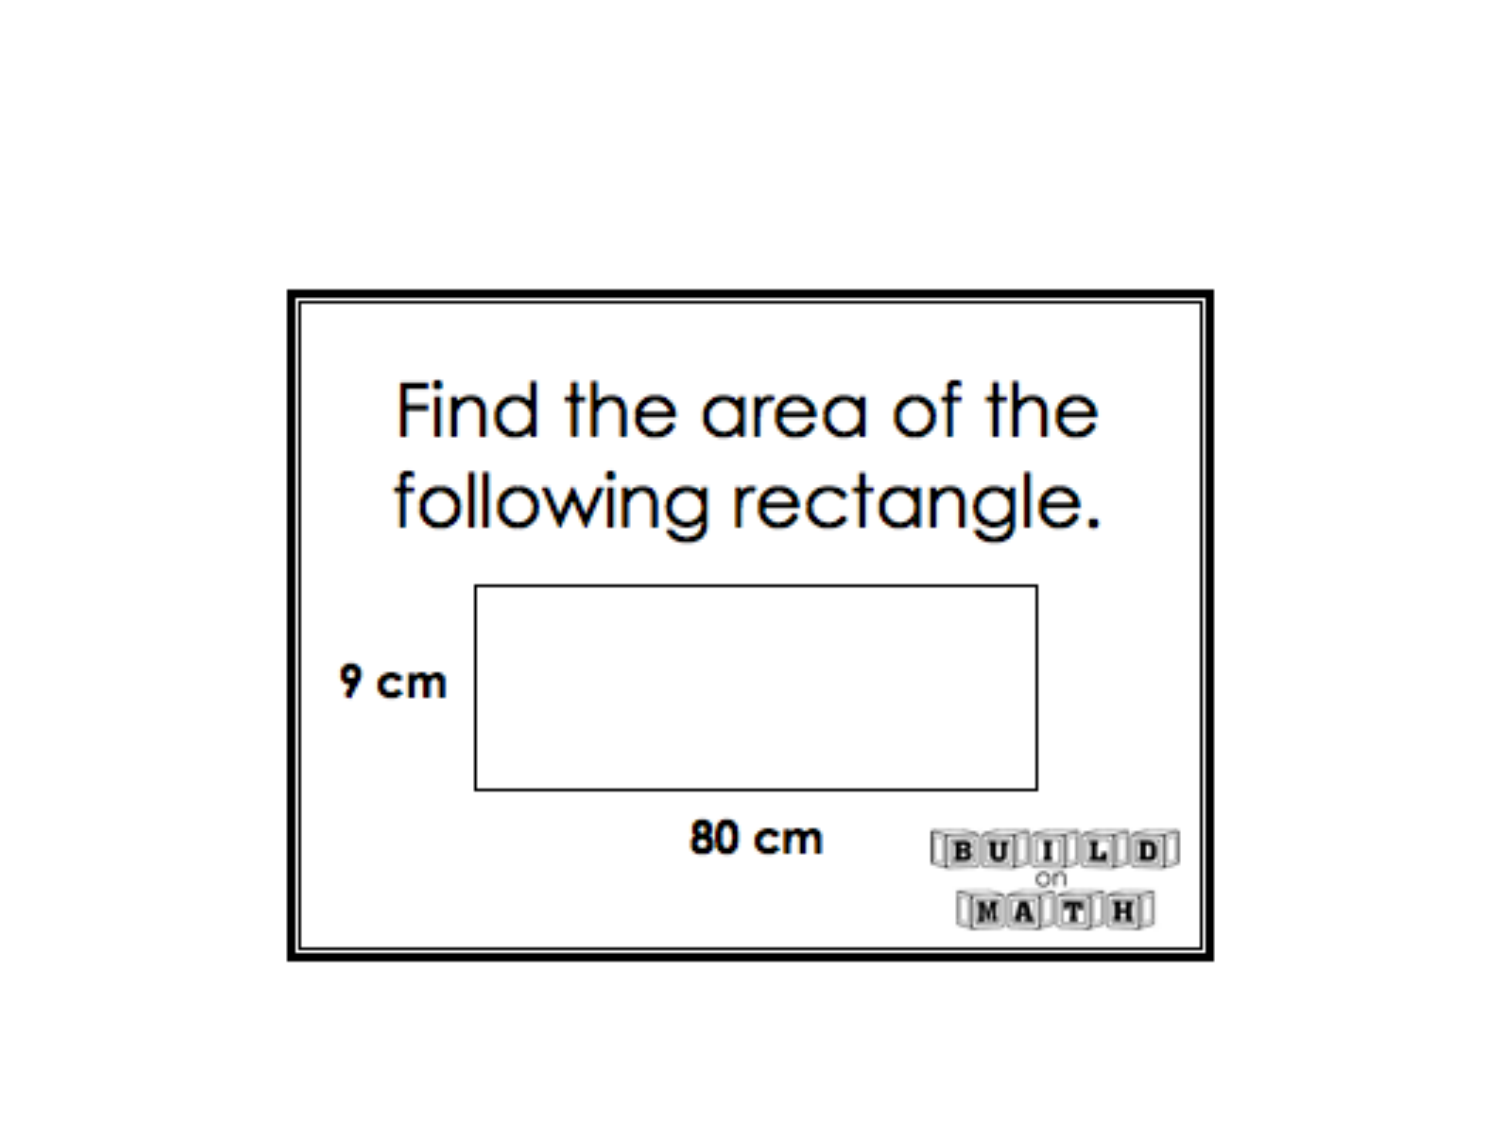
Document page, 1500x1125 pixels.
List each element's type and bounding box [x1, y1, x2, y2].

list [74, 262, 1426, 1006]
